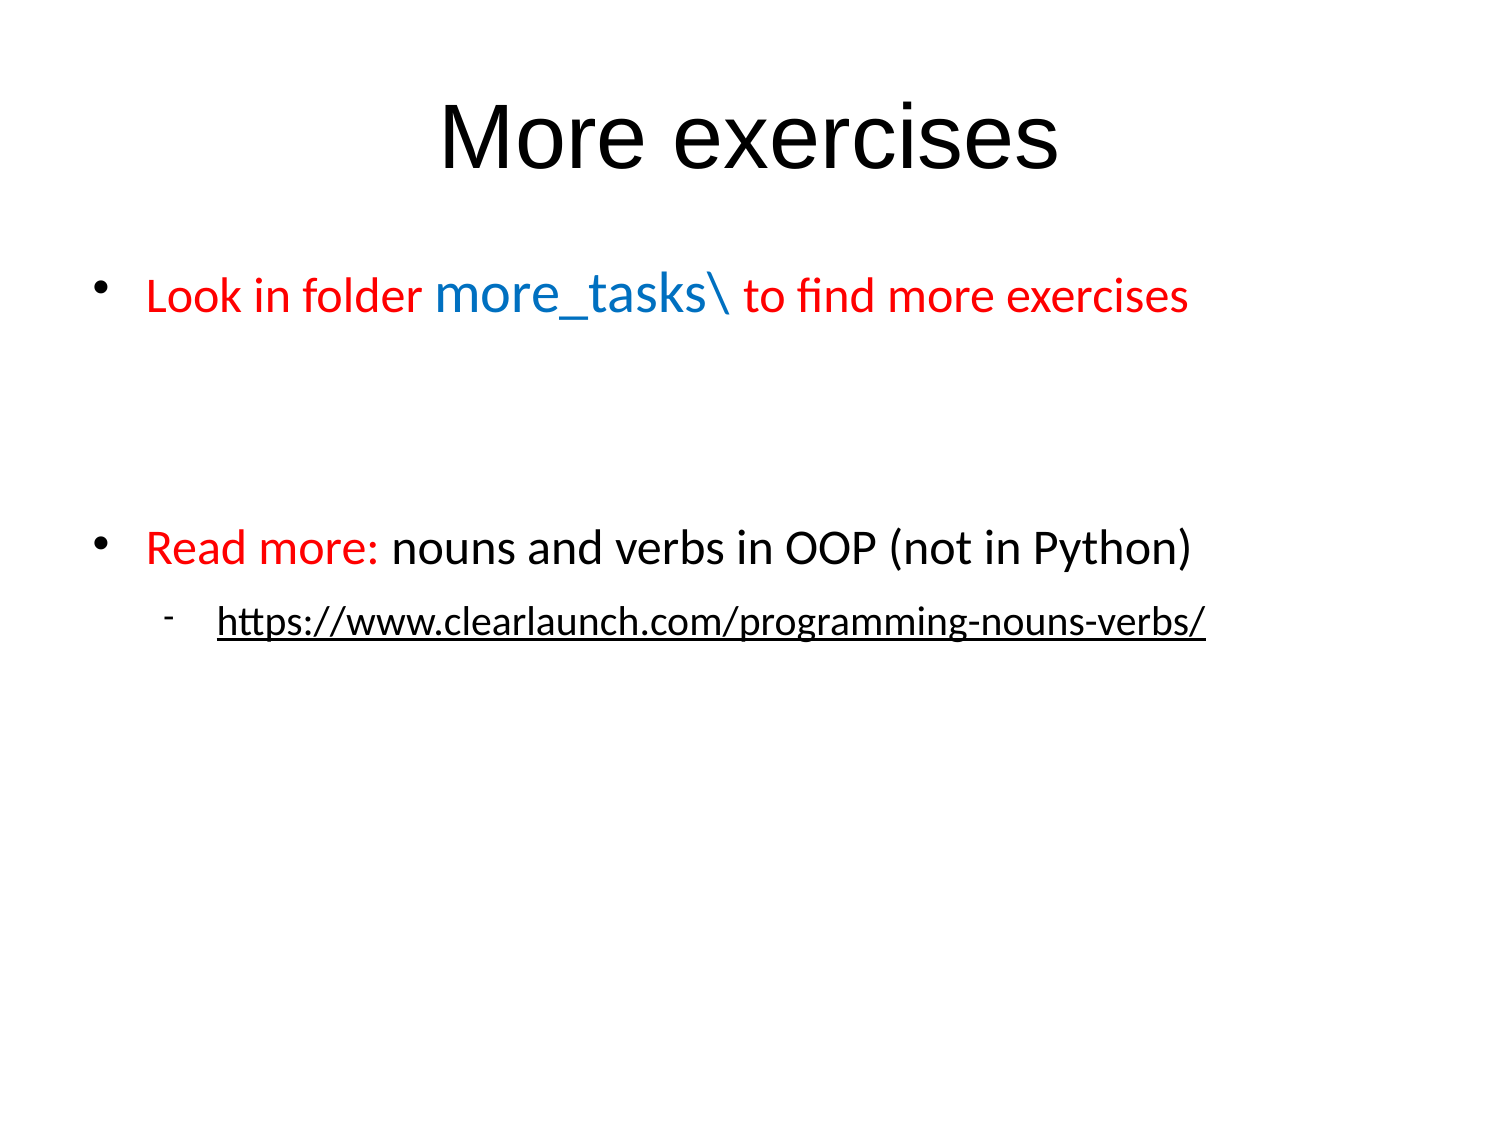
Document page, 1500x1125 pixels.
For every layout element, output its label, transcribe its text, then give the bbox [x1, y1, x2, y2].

title More exercises [75, 45, 1425, 233]
list Look in folder more_tasks\ to find more exercises Read more: nouns and verbs in OOP (not in Python) https://www.clearlaunch.com/programming-nouns-verbs/ [75, 262, 1425, 1005]
